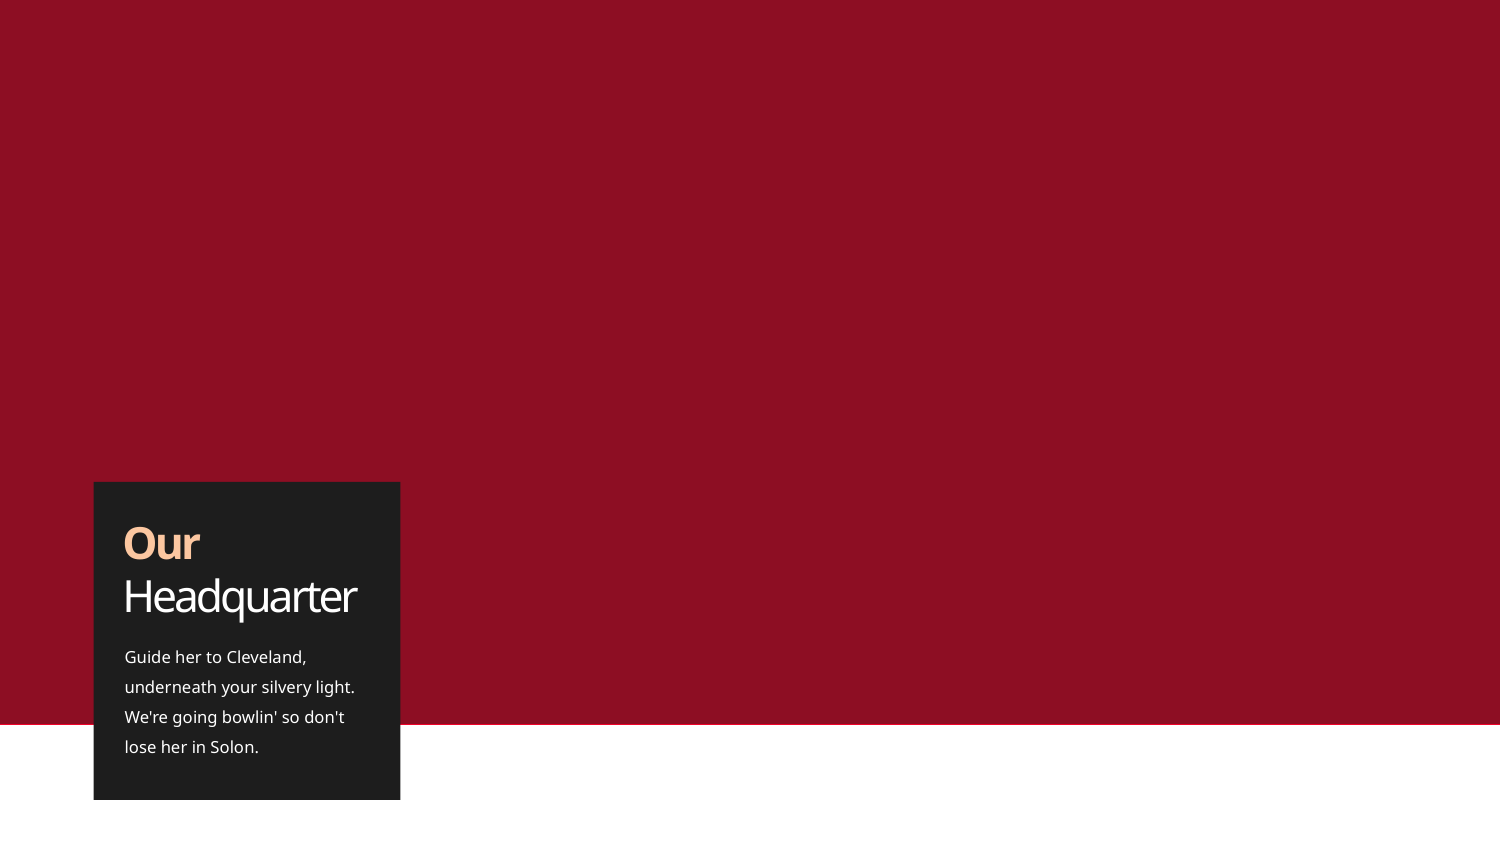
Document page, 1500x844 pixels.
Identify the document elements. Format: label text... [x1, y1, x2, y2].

picture [0, 0, 1500, 725]
text_box Guide her to Cleveland, underneath your silvery light. We're going bowlin' so don't lose her in Solon. [109, 733, 372, 765]
text_box [91, 733, 402, 802]
